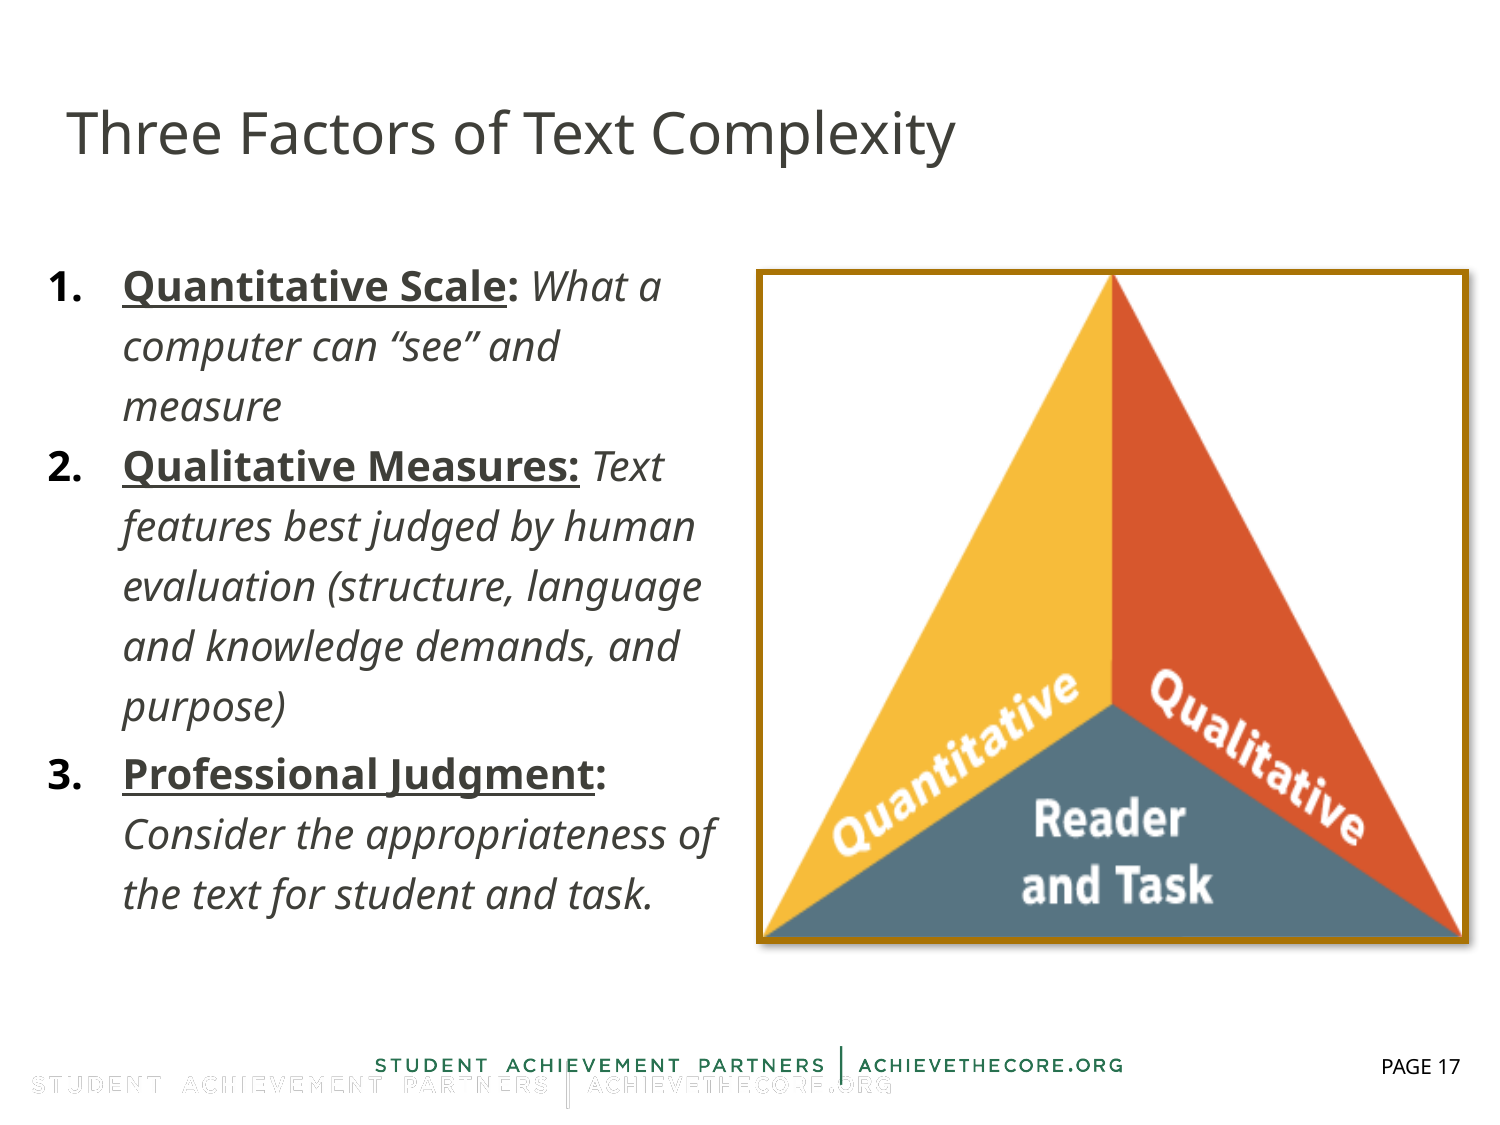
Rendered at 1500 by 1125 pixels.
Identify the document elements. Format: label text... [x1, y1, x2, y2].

title Three Factors of Text Complexity [51, 43, 1500, 220]
picture [762, 274, 1463, 938]
list Quantitative Scale: What a computer can “see” and measure Qualitative Measures: Text features best judged by human evaluation (structure, language and knowledge demands, and purpose) Professional Judgment: Consider the appropriateness of the text for student and task. [32, 242, 745, 1016]
picture [12, 1046, 1122, 1112]
